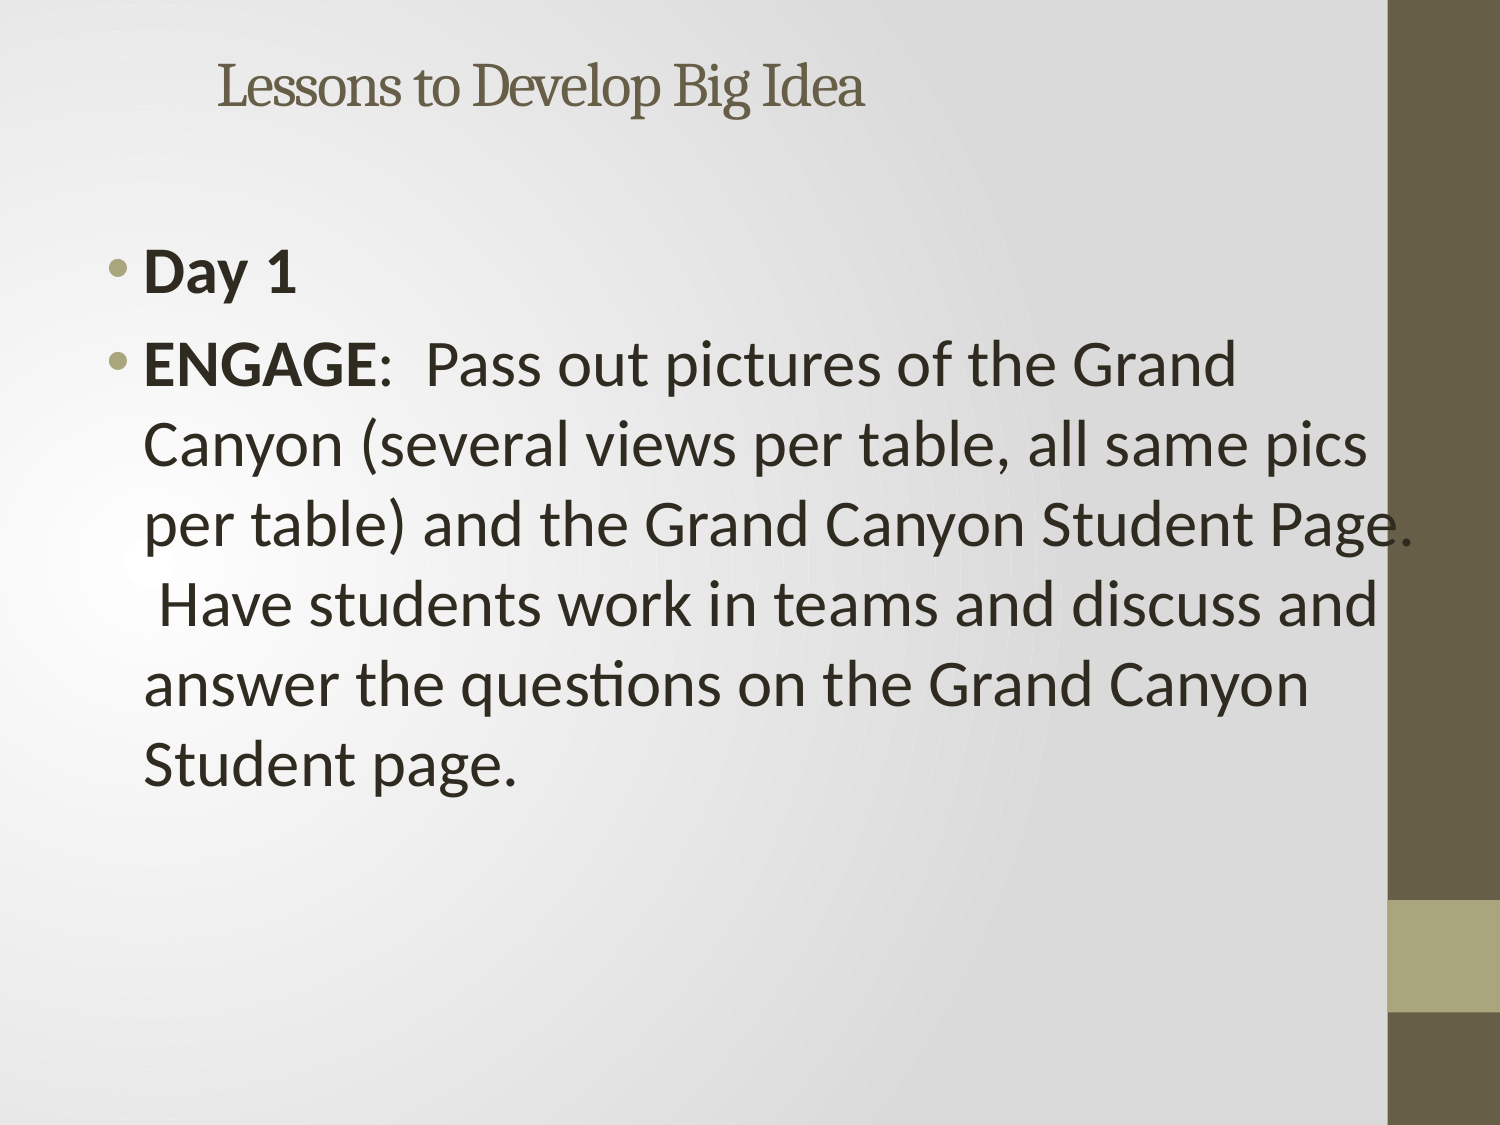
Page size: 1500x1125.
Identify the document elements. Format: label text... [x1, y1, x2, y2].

title Lessons to Develop Big Idea [201, 35, 1260, 127]
list Day 1 ENGAGE: Pass out pictures of the Grand Canyon (several views per table, all same pics per table) and the Grand Canyon Student Page. Have students work in teams and discuss and answer the questions on the Grand Canyon Student page. [72, 151, 1445, 1100]
